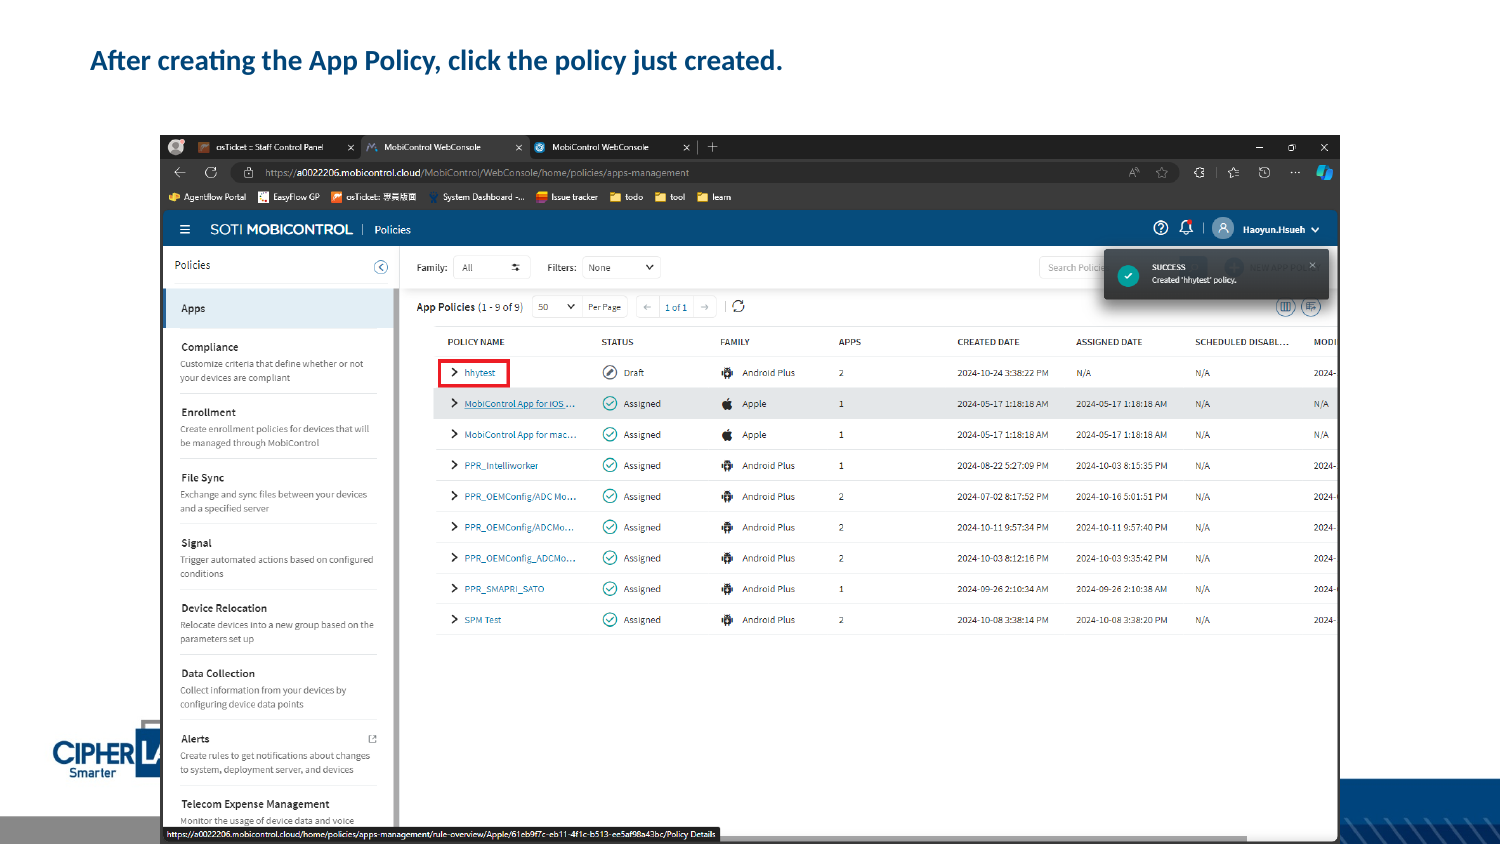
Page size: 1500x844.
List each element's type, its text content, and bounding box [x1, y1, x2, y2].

picture [0, 0, 1500, 844]
title After creating the App Policy, click the policy just created. [75, 33, 1447, 175]
